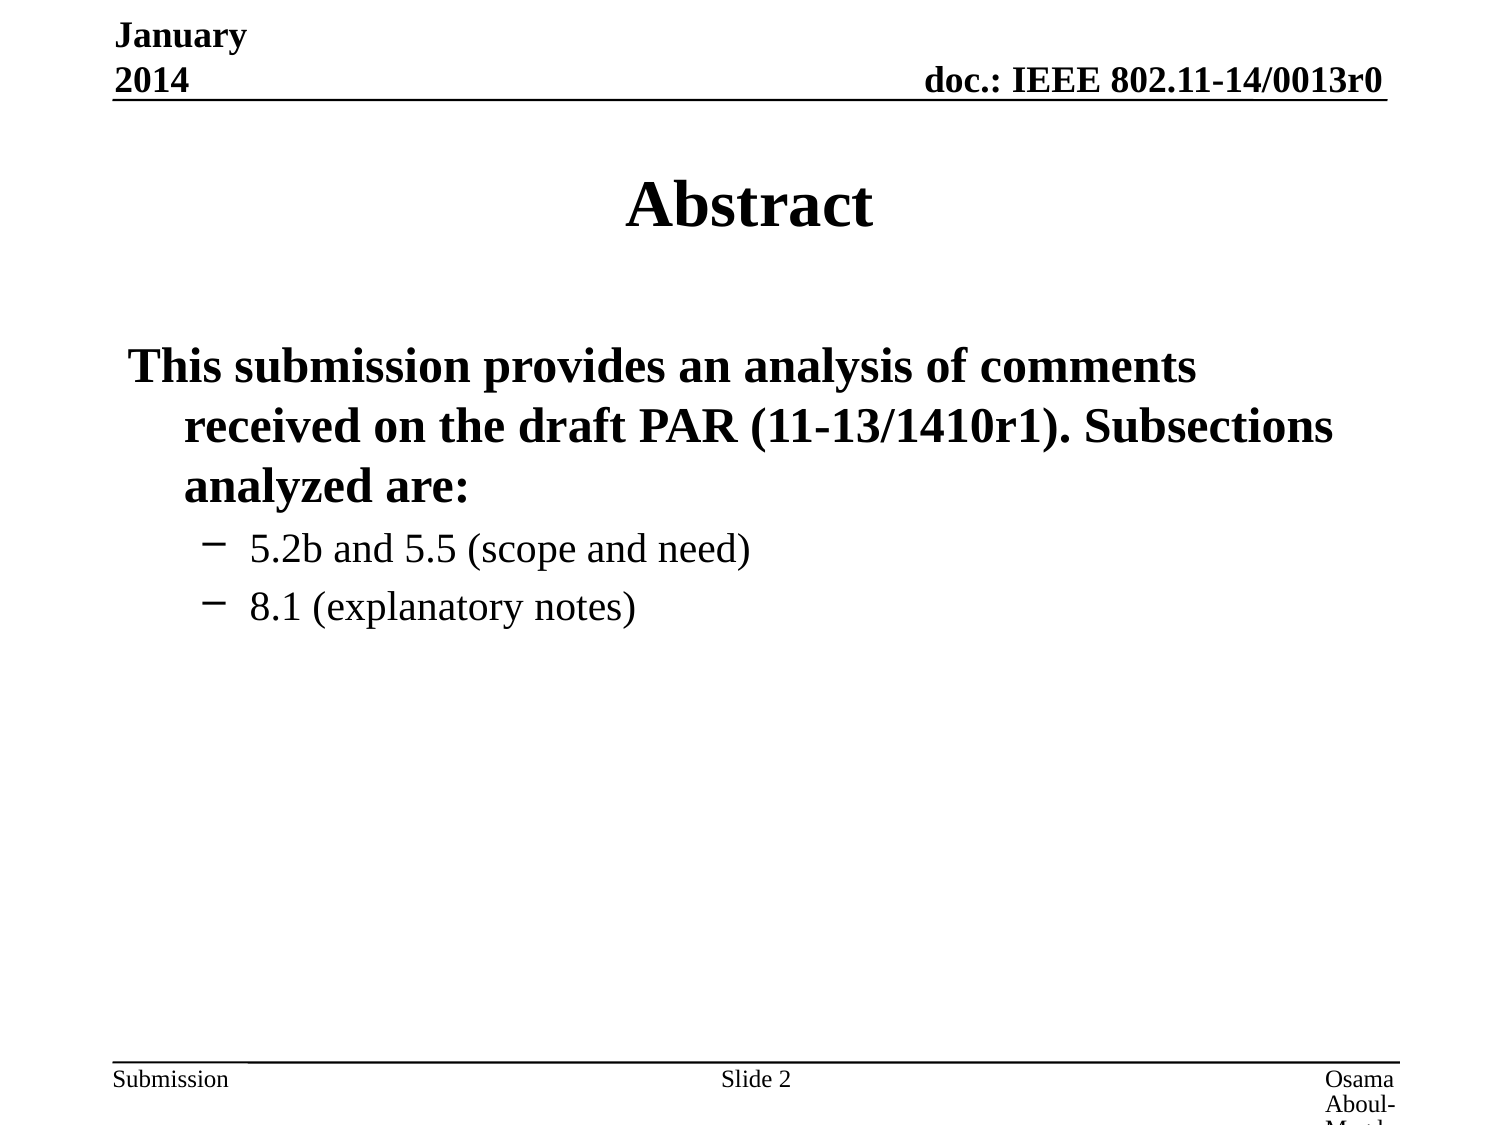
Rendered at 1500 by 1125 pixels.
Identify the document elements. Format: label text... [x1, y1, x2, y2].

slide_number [114, 54, 290, 101]
title Abstract [112, 112, 1388, 288]
list This submission provides an analysis of comments received on the draft PAR (11-13/1410r1). Subsections analyzed are: 5.2b and 5.5 (scope and need) 8.1 (explanatory notes) [112, 324, 1388, 1001]
footer Osama Aboul-Magd, Huawei Technologies [1324, 1061, 1402, 1093]
slide_number Slide 2 [712, 1061, 800, 1093]
